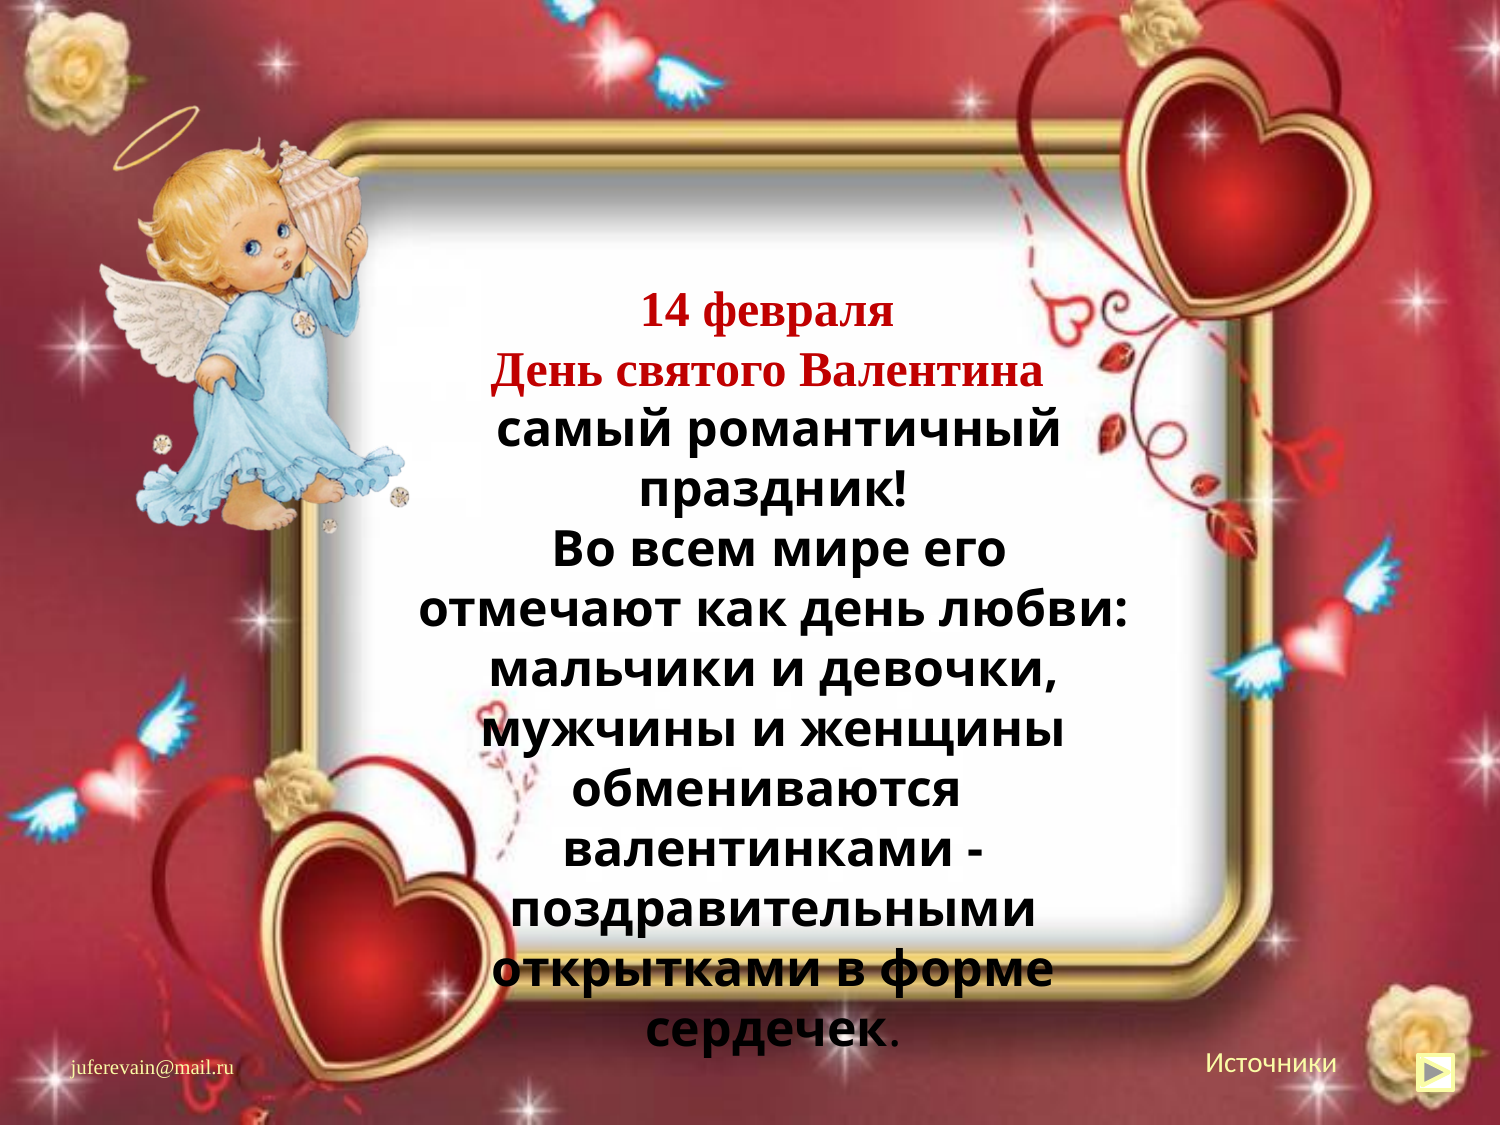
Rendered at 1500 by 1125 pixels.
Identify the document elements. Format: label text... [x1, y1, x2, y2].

picture [0, 0, 1500, 1125]
text_box 14 февраля День святого Валентина самый романтичный праздник! Во всем мире его отмечают как день любви: мальчики и девочки, мужчины и женщины обмениваются валентинками -поздравительными открытками в форме сердечек. [386, 269, 1161, 1065]
title [75, 45, 1425, 233]
text_box [1416, 1053, 1455, 1092]
text_box Источники [1170, 1029, 1373, 1092]
